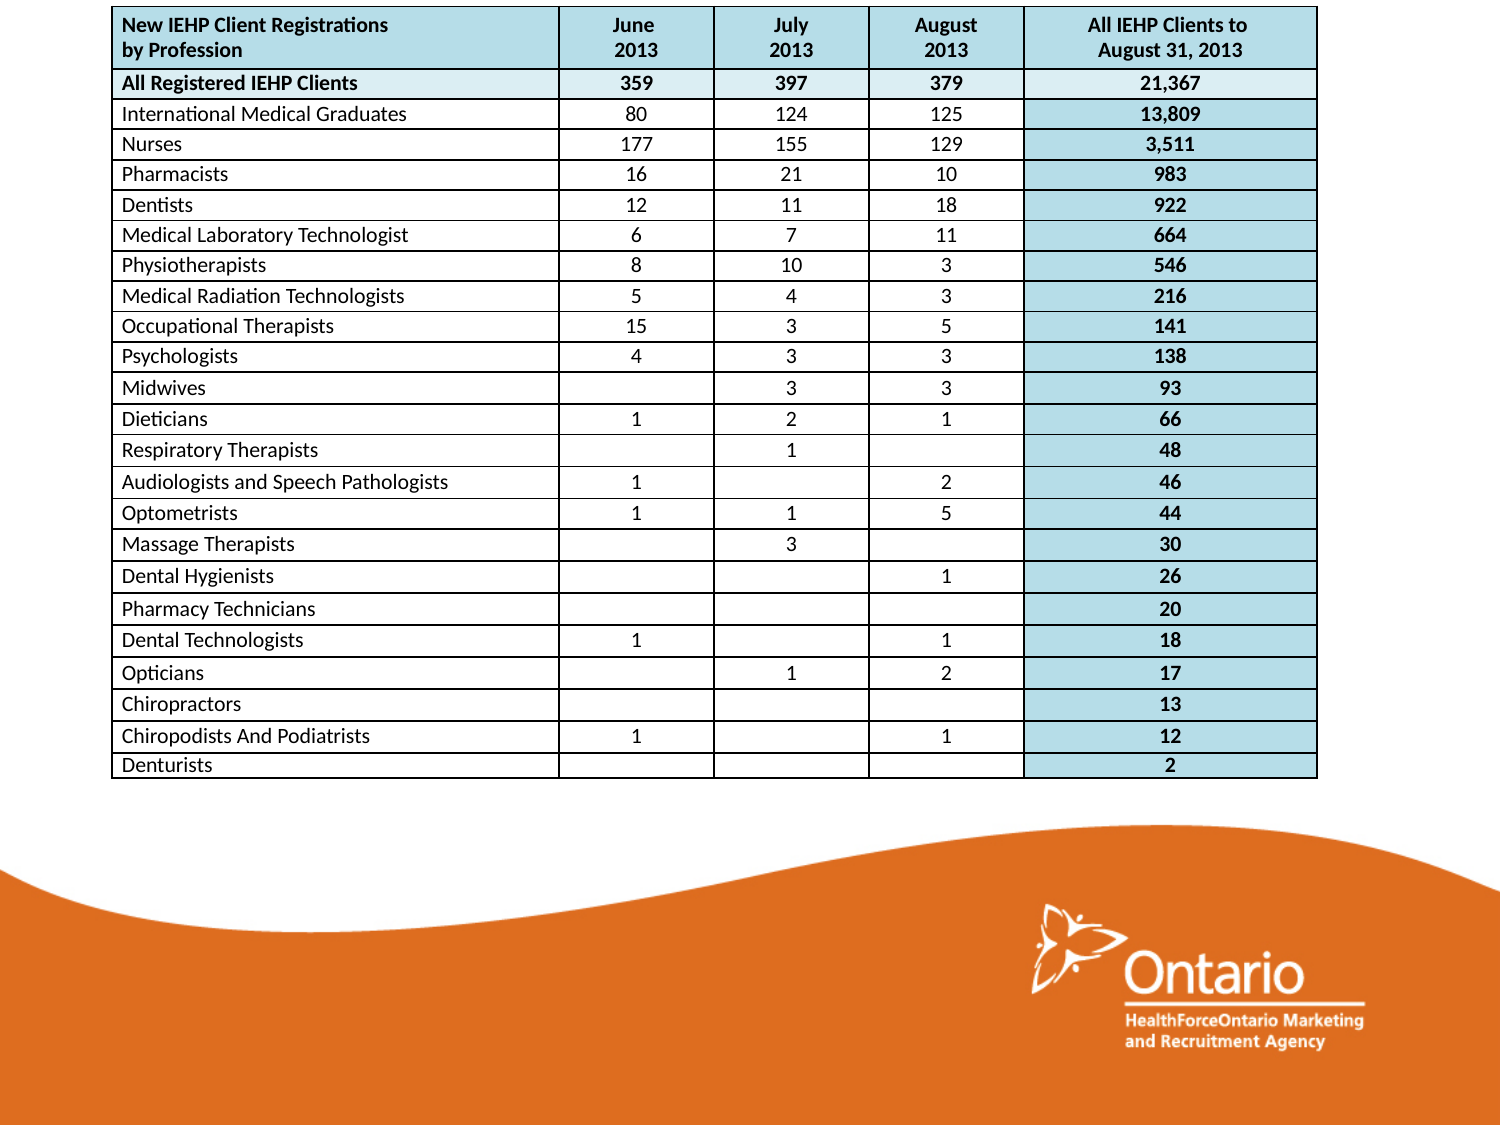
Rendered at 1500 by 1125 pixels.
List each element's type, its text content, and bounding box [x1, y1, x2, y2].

table_cell 30 [1025, 530, 1316, 560]
table_cell Pharmacists [113, 161, 558, 189]
table_cell 16 [560, 161, 713, 189]
table_cell 5 [560, 282, 713, 311]
table_cell Massage Therapists [113, 530, 558, 560]
table_cell 141 [1025, 312, 1316, 341]
table_cell [715, 562, 868, 592]
table_cell 48 [1025, 435, 1316, 466]
table_cell 379 [870, 70, 1023, 98]
table_cell [560, 373, 713, 403]
table_cell [560, 690, 713, 720]
table_cell 3 [715, 343, 868, 371]
table_cell 3 [870, 343, 1023, 371]
table_cell 5 [870, 499, 1023, 528]
table_cell 11 [715, 191, 868, 220]
table_cell 4 [715, 282, 868, 311]
table_cell [715, 594, 868, 624]
table_cell 1 [715, 435, 868, 466]
table_header July 2013 [715, 7, 868, 68]
table_cell [870, 530, 1023, 560]
table_cell 922 [1025, 191, 1316, 220]
table_cell 18 [1025, 626, 1316, 656]
table_cell 12 [1025, 722, 1316, 752]
table_cell 21 [715, 161, 868, 189]
table_cell Chiropractors [113, 690, 558, 720]
table_cell 1 [560, 467, 713, 498]
table_cell 6 [560, 221, 713, 250]
table_cell [870, 754, 1023, 777]
table_cell Dieticians [113, 405, 558, 434]
table_cell 1 [870, 405, 1023, 434]
picture [0, 781, 1500, 1125]
table_cell 13 [1025, 690, 1316, 720]
table_cell 216 [1025, 282, 1316, 311]
table_cell [560, 658, 713, 688]
table_cell [560, 530, 713, 560]
table_cell 2 [715, 405, 868, 434]
table_header August 2013 [870, 7, 1023, 68]
table_cell [870, 435, 1023, 466]
table_cell [715, 722, 868, 752]
table_cell 93 [1025, 373, 1316, 403]
table_cell Physiotherapists [113, 252, 558, 280]
table_cell 3 [715, 312, 868, 341]
table_cell 3 [715, 530, 868, 560]
table_header June 2013 [560, 7, 713, 68]
table_cell 1 [560, 405, 713, 434]
table_cell 3 [715, 373, 868, 403]
table_cell International Medical Graduates [113, 100, 558, 128]
table_cell 11 [870, 221, 1023, 250]
table_cell [715, 626, 868, 656]
table_cell [560, 435, 713, 466]
table_cell 125 [870, 100, 1023, 128]
table_cell 12 [560, 191, 713, 220]
table_cell Psychologists [113, 343, 558, 371]
table_cell 4 [560, 343, 713, 371]
table_cell 10 [715, 252, 868, 280]
table_cell [715, 754, 868, 777]
table_cell 124 [715, 100, 868, 128]
table_cell 5 [870, 312, 1023, 341]
table_cell Chiropodists And Podiatrists [113, 722, 558, 752]
table_cell 546 [1025, 252, 1316, 280]
table_cell Optometrists [113, 499, 558, 528]
table_cell 20 [1025, 594, 1316, 624]
table_cell All Registered IEHP Clients [113, 70, 558, 98]
table_cell 2 [870, 658, 1023, 688]
table_cell Medical Laboratory Technologist [113, 221, 558, 250]
table_cell 3,511 [1025, 130, 1316, 159]
table_cell 1 [560, 626, 713, 656]
table_cell Nurses [113, 130, 558, 159]
table_cell [560, 562, 713, 592]
table_cell 10 [870, 161, 1023, 189]
table_cell [560, 594, 713, 624]
table_cell 177 [560, 130, 713, 159]
table_cell [870, 690, 1023, 720]
table_cell 44 [1025, 499, 1316, 528]
table_cell 1 [870, 562, 1023, 592]
table_cell 129 [870, 130, 1023, 159]
table_cell 359 [560, 70, 713, 98]
table_cell [560, 754, 713, 777]
table_cell Denturists [113, 754, 558, 777]
table_cell 21,367 [1025, 70, 1316, 98]
table_cell Audiologists and Speech Pathologists [113, 467, 558, 498]
table_cell 7 [715, 221, 868, 250]
table_cell Dental Technologists [113, 626, 558, 656]
table_cell 80 [560, 100, 713, 128]
table_cell Respiratory Therapists [113, 435, 558, 466]
table_cell Dental Hygienists [113, 562, 558, 592]
table_cell 1 [560, 722, 713, 752]
table_cell 2 [870, 467, 1023, 498]
table_cell 13,809 [1025, 100, 1316, 128]
table_cell 664 [1025, 221, 1316, 250]
table_cell [870, 594, 1023, 624]
table_cell Medical Radiation Technologists [113, 282, 558, 311]
table_cell 397 [715, 70, 868, 98]
table_cell 3 [870, 252, 1023, 280]
table_cell [715, 467, 868, 498]
table_cell Midwives [113, 373, 558, 403]
table_cell [715, 690, 868, 720]
table_cell 983 [1025, 161, 1316, 189]
table_header All IEHP Clients to August 31, 2013 [1025, 7, 1316, 68]
table_cell 1 [715, 499, 868, 528]
table_cell 18 [870, 191, 1023, 220]
table_cell 1 [715, 658, 868, 688]
table_cell Opticians [113, 658, 558, 688]
table_cell 8 [560, 252, 713, 280]
table_cell 46 [1025, 467, 1316, 498]
table_cell 3 [870, 373, 1023, 403]
table_cell 66 [1025, 405, 1316, 434]
table_cell 155 [715, 130, 868, 159]
table_cell 1 [870, 722, 1023, 752]
table_cell 2 [1025, 754, 1316, 777]
table_cell 15 [560, 312, 713, 341]
table_cell 138 [1025, 343, 1316, 371]
table_cell 1 [870, 626, 1023, 656]
slide_number 4 [1074, 1042, 1425, 1103]
table_header New IEHP Client Registrations by Profession [113, 7, 558, 68]
table_cell 17 [1025, 658, 1316, 688]
table_cell Pharmacy Technicians [113, 594, 558, 624]
table_cell Occupational Therapists [113, 312, 558, 341]
table_cell 3 [870, 282, 1023, 311]
table_cell Dentists [113, 191, 558, 220]
table_cell 26 [1025, 562, 1316, 592]
table_cell 1 [560, 499, 713, 528]
